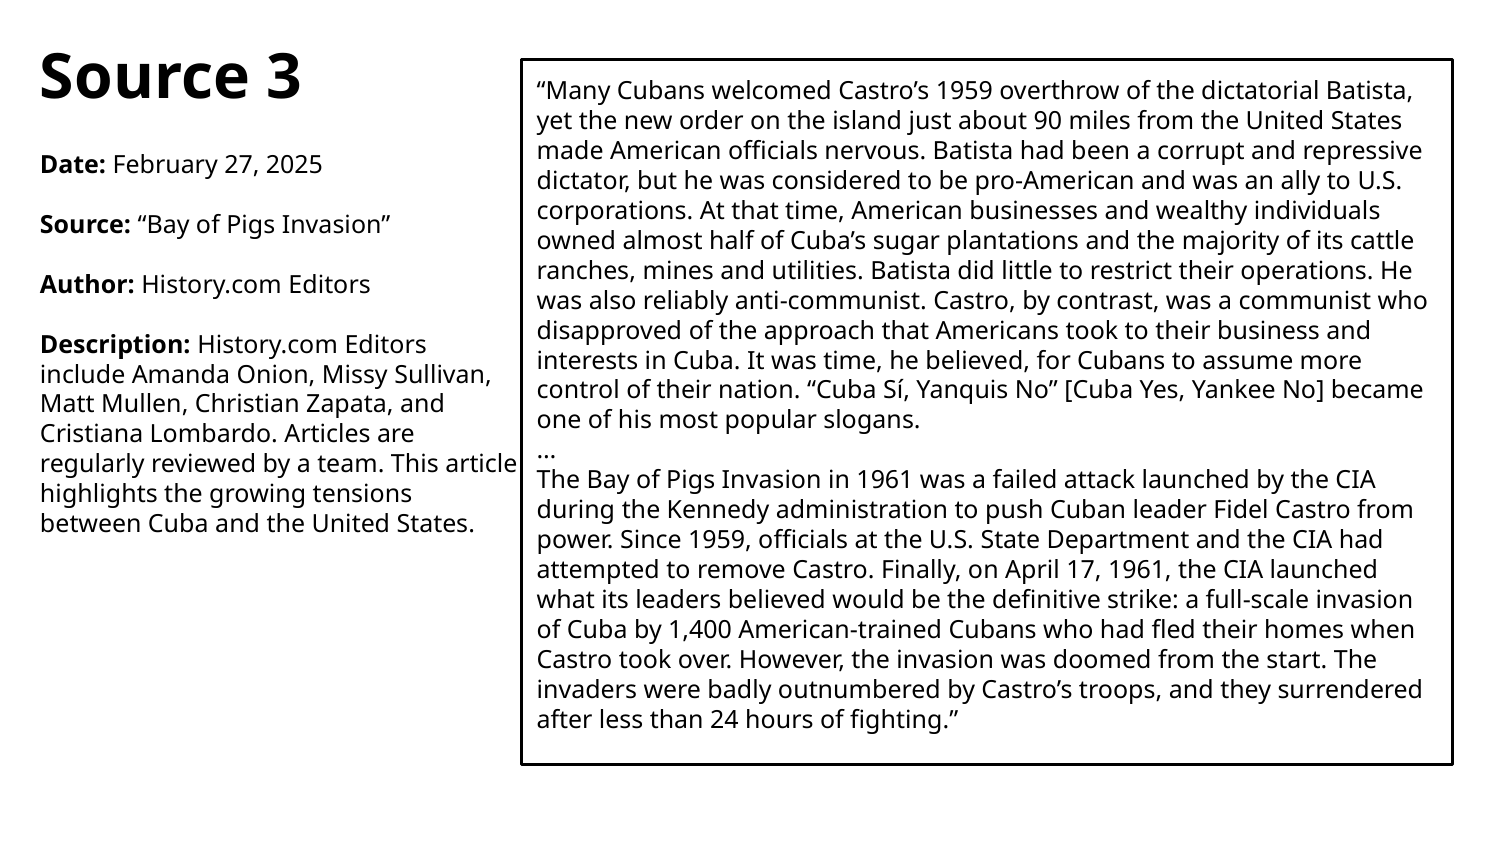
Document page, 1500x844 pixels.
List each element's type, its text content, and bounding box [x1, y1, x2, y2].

text_box “Many Cubans welcomed Castro’s 1959 overthrow of the dictatorial Batista, yet the new order on the island just about 90 miles from the United States made American officials nervous. Batista had been a corrupt and repressive dictator, but he was considered to be pro-American and was an ally to U.S. corporations. At that time, American businesses and wealthy individuals owned almost half of Cuba’s sugar plantations and the majority of its cattle ranches, mines and utilities. Batista did little to restrict their operations. He was also reliably anti-communist. Castro, by contrast, was a communist who disapproved of the approach that Americans took to their business and interests in Cuba. It was time, he believed, for Cubans to assume more control of their nation. “Cuba Sí, Yanquis No” [Cuba Yes, Yankee No] became one of his most popular slogans. … The Bay of Pigs Invasion in 1961 was a failed attack launched by the CIA during the Kennedy administration to push Cuban leader Fidel Castro from power. Since 1959, officials at the U.S. State Department and the CIA had attempted to remove Castro. Finally, on April 17, 1961, the CIA launched what its leaders believed would be the definitive strike: a full-scale invasion of Cuba by 1,400 American-trained Cubans who had fled their homes when Castro took over. However, the invasion was doomed from the start. The invaders were badly outnumbered by Castro’s troops, and they surrendered after less than 24 hours of fighting.” [521, 59, 1453, 765]
text_box Source 3 Date: February 27, 2025 Source: “Bay of Pigs Invasion” Author: History.com Editors Description: History.com Editors include Amanda Onion, Missy Sullivan, Matt Mullen, Christian Zapata, and Cristiana Lombardo. Articles are regularly reviewed by a team. This article highlights the growing tensions between Cuba and the United States. [24, 21, 534, 749]
